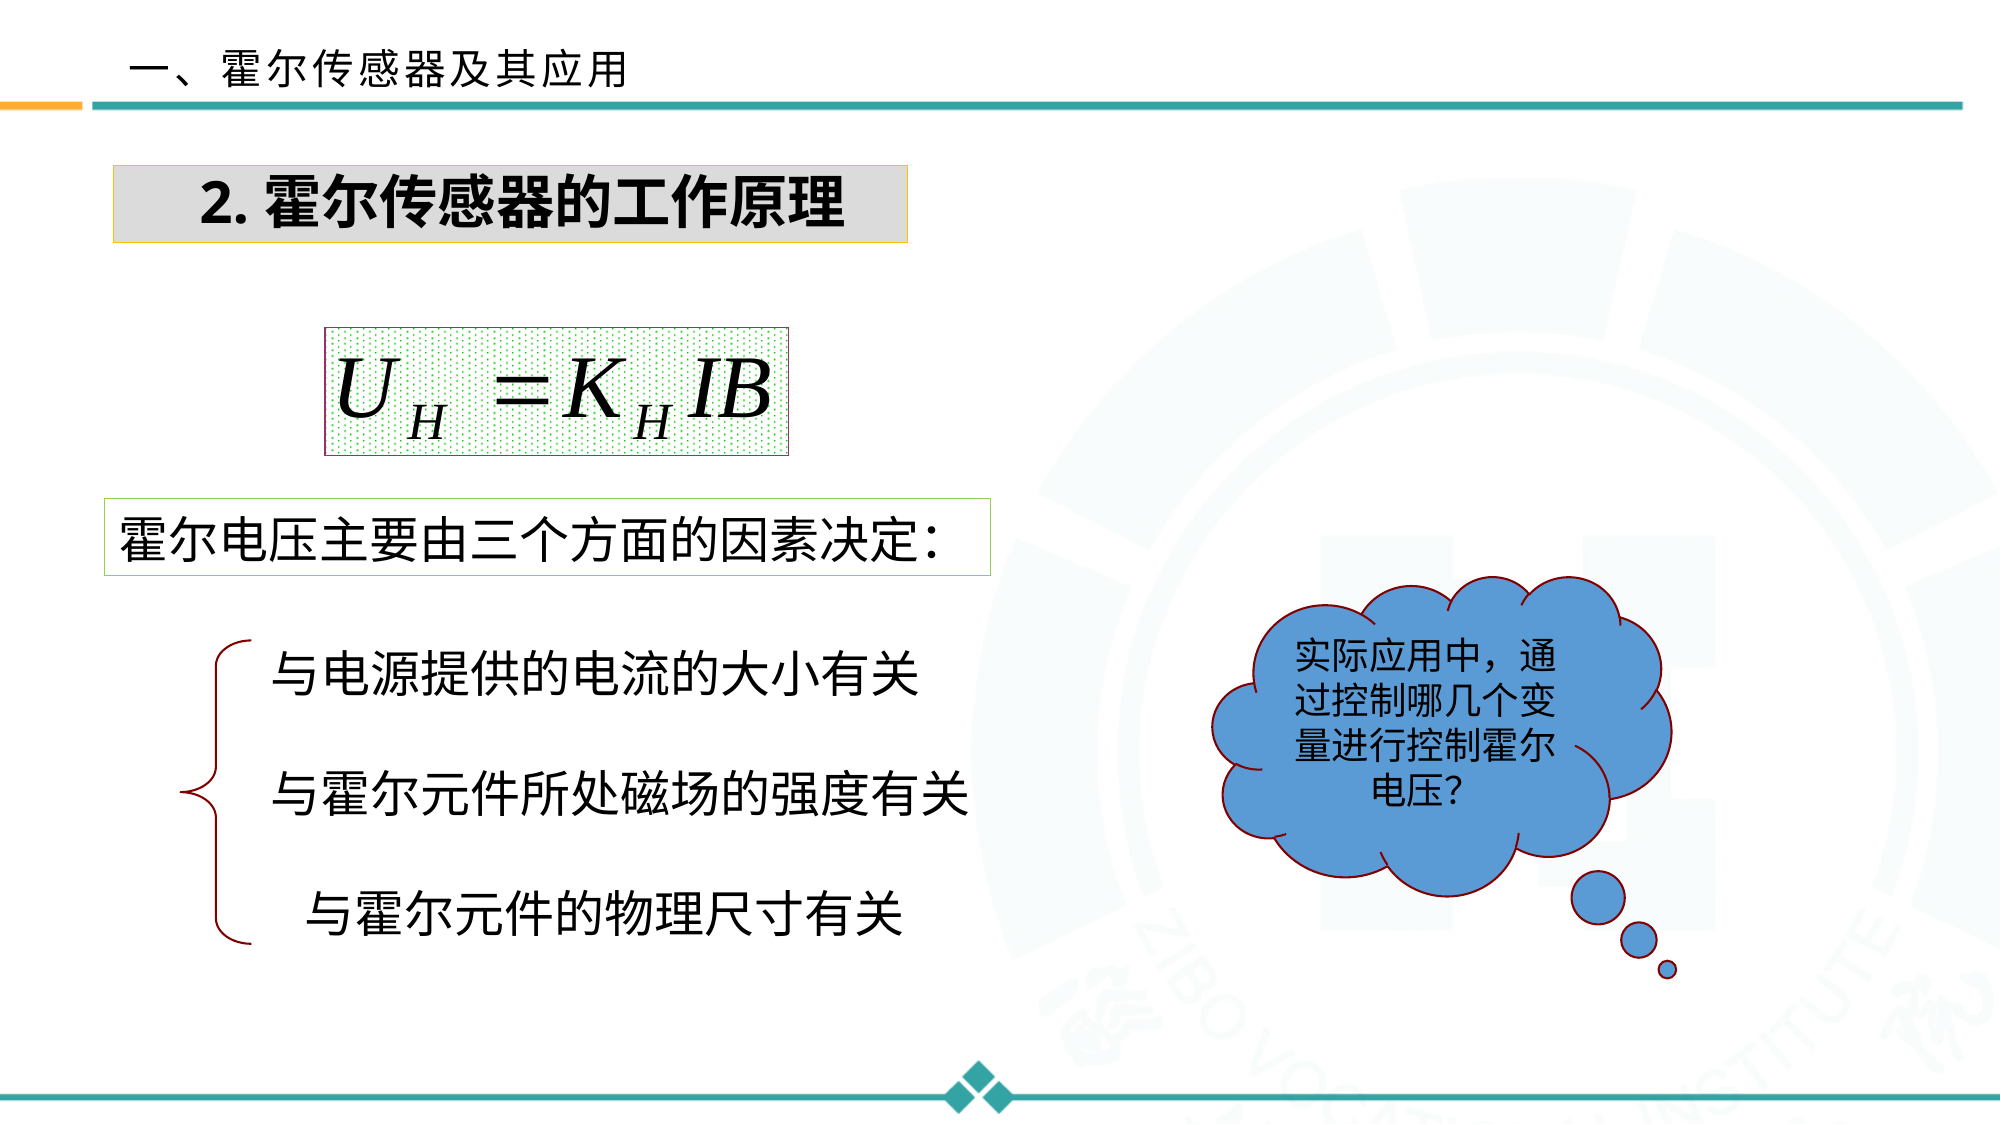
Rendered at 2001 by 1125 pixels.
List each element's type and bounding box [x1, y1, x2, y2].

text_box [325, 328, 788, 455]
picture [0, 0, 2000, 1124]
